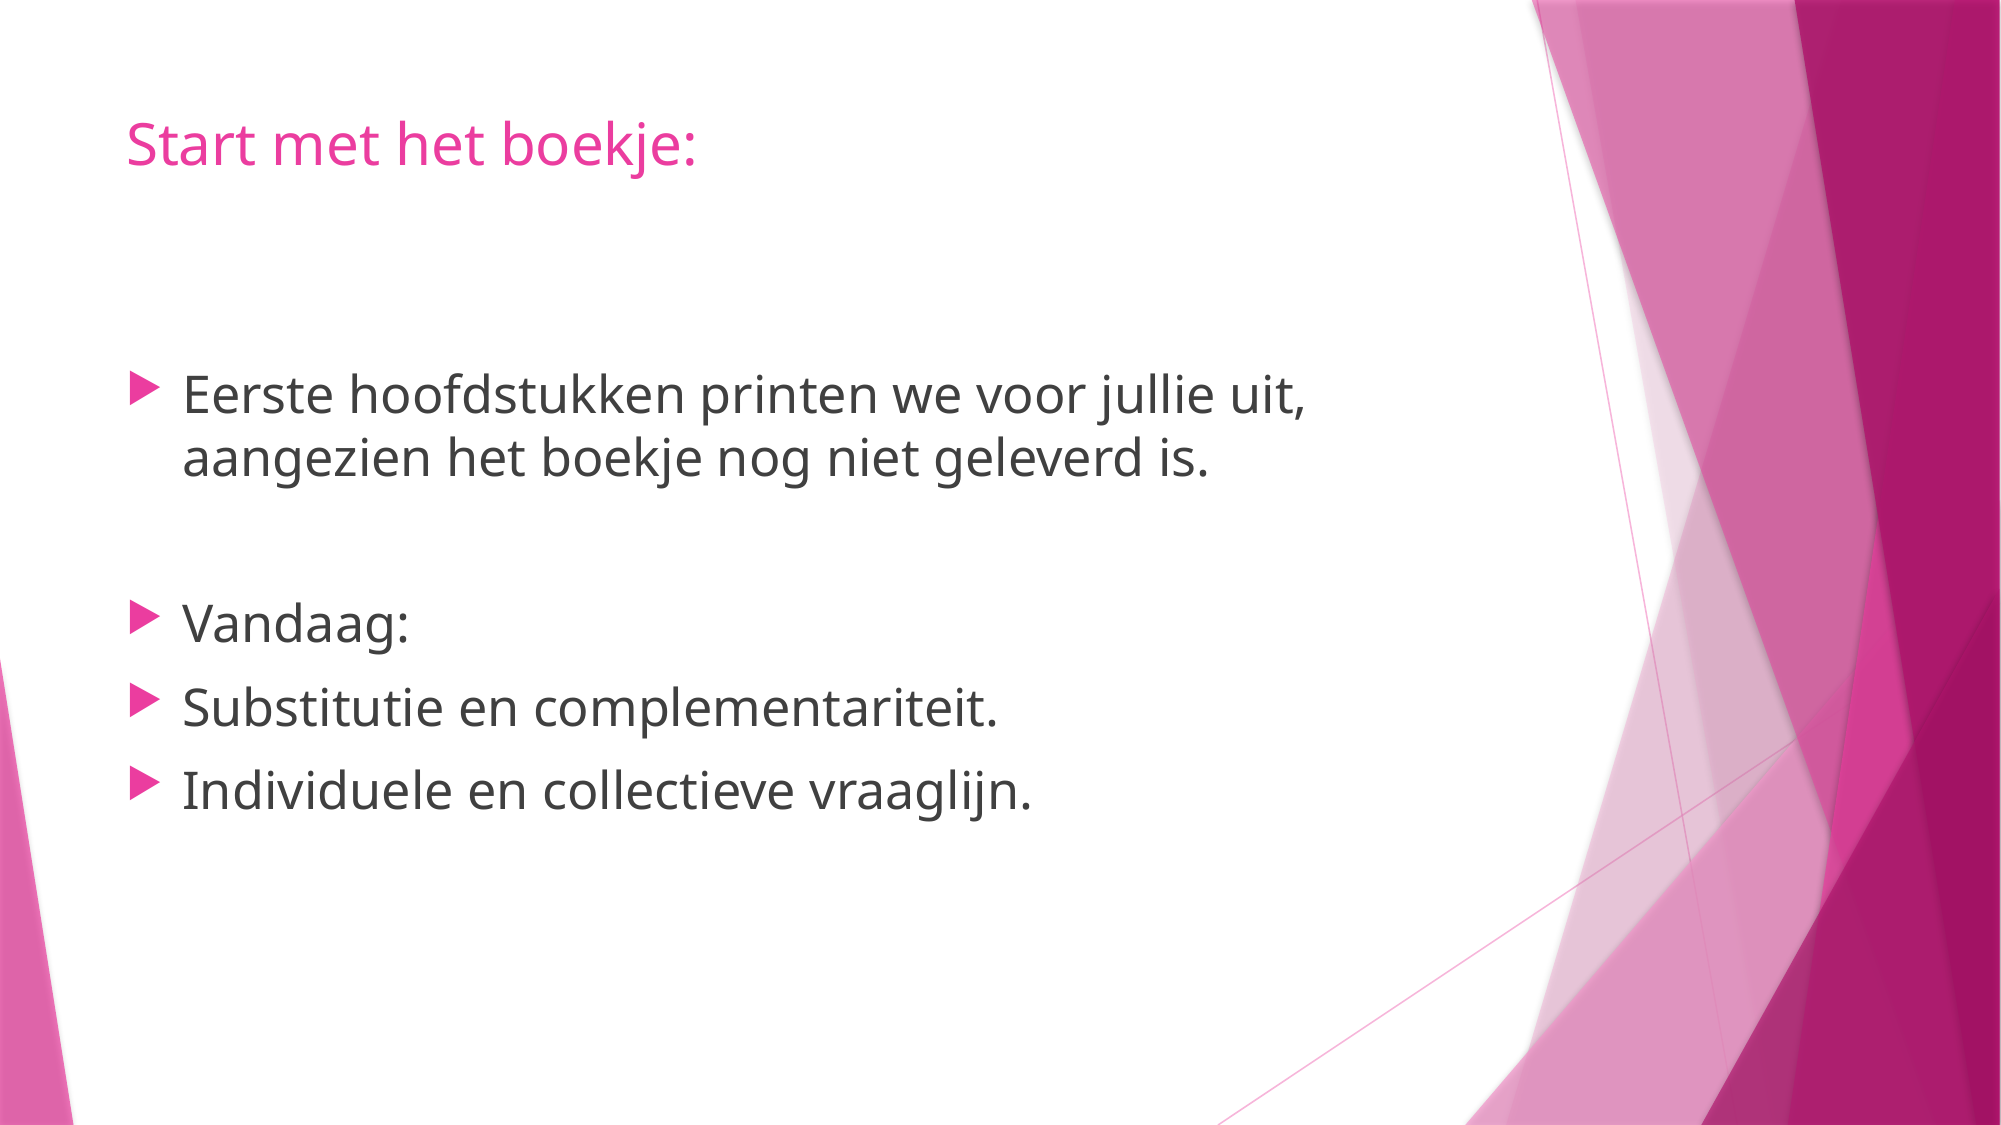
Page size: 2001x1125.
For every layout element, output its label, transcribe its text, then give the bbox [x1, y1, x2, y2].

list Eerste hoofdstukken printen we voor jullie uit, aangezien het boekje nog niet geleverd is. Vandaag: Substitutie en complementariteit. Individuele en collectieve vraaglijn. [111, 354, 1522, 992]
title Start met het boekje: [111, 99, 1522, 317]
